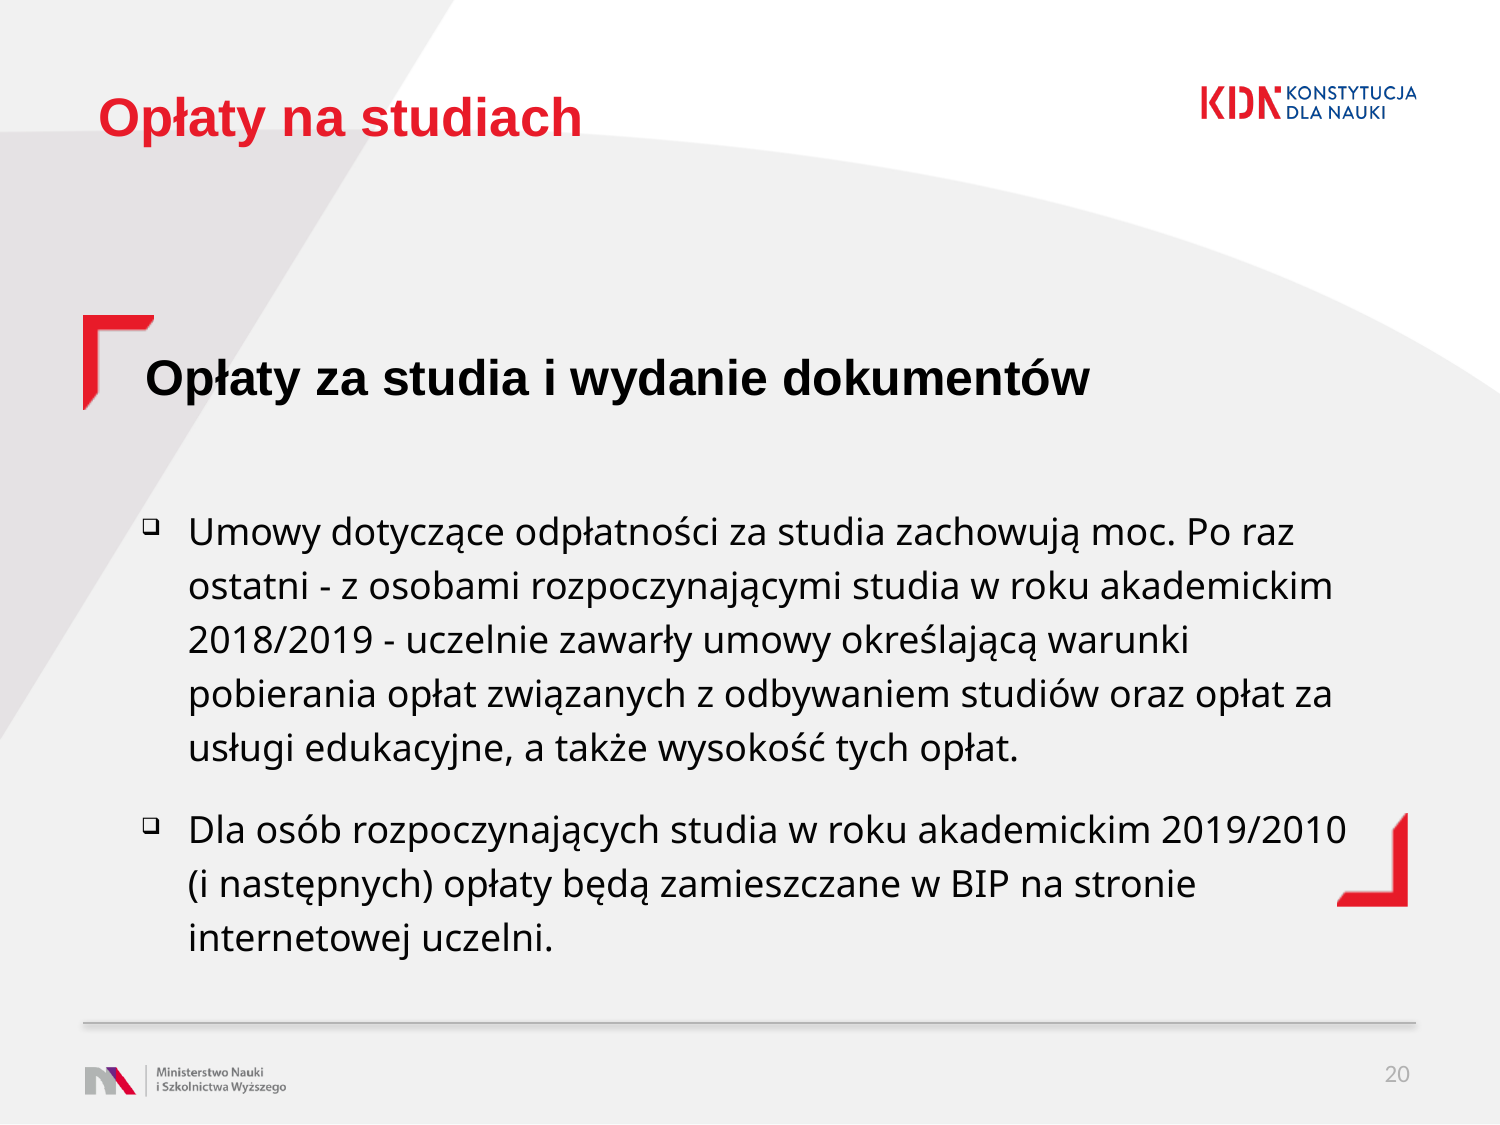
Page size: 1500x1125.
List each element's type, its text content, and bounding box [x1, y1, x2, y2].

text_box Opłaty za studia i wydanie dokumentów [130, 338, 1252, 413]
slide_number 20 [1074, 1042, 1425, 1103]
list Umowy dotyczące odpłatności za studia zachowują moc. Po raz ostatni - z osobami rozpoczynającymi studia w roku akademickim 2018/2019 - uczelnie zawarły umowy określającą warunki pobierania opłat związanych z odbywaniem studiów oraz opłat za usługi edukacyjne, a także wysokość tych opłat. Dla osób rozpoczynających studia w roku akademickim 2019/2010 (i następnych) opłaty będą zamieszczane w BIP na stronie internetowej uczelni. [126, 491, 1377, 976]
title Opłaty na studiach [83, 74, 1170, 143]
picture [0, 0, 1500, 1125]
